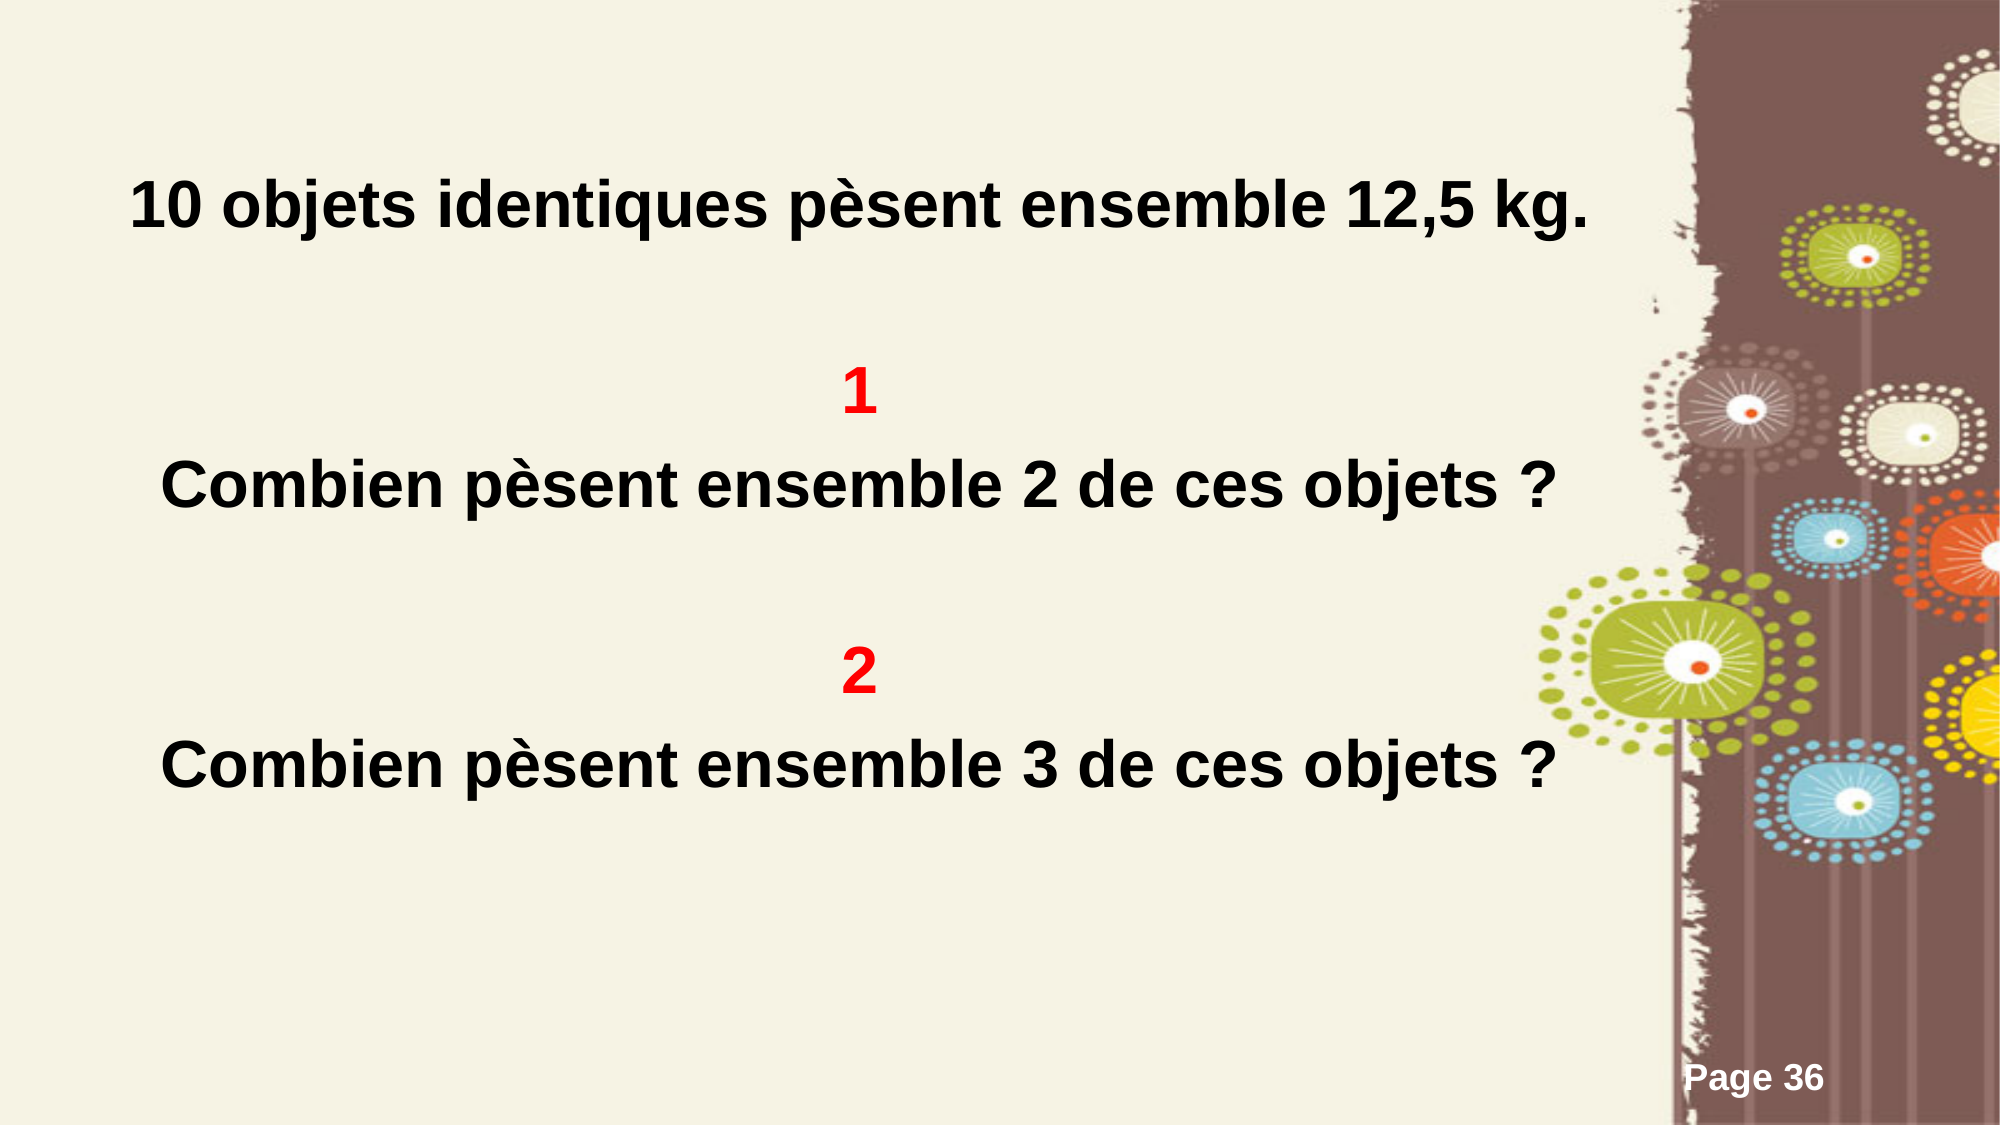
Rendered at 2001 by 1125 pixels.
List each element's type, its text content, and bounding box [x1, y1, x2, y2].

list 10 objets identiques pèsent ensemble 12,5 kg. 1 Combien pèsent ensemble 2 de ces objets ? 2 Combien pèsent ensemble 3 de ces objets ? [0, 153, 1723, 971]
picture [0, 0, 2000, 1125]
